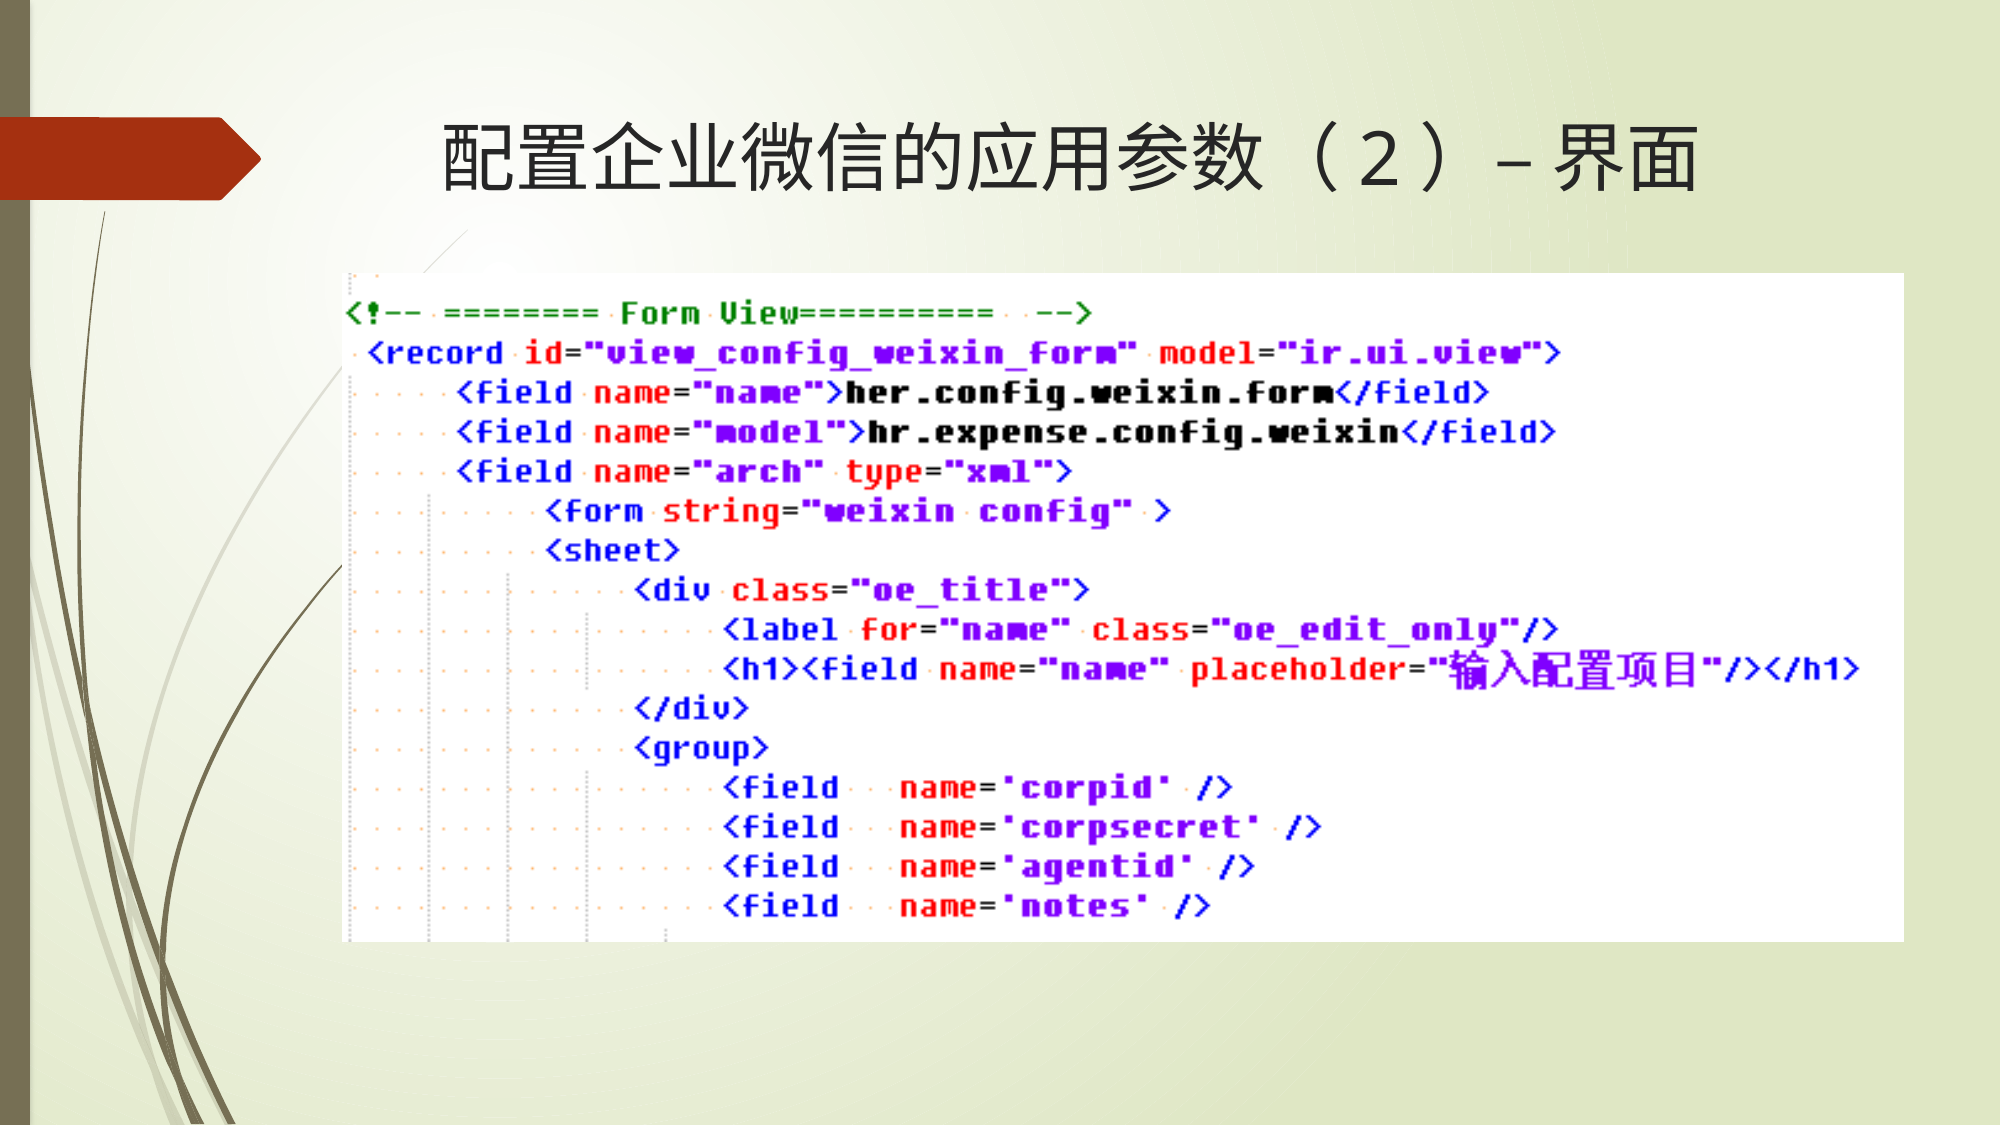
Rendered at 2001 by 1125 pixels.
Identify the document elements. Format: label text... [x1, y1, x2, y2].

title 配置企业微信的应用参数（2）– 界面 [425, 102, 1888, 271]
picture [342, 272, 1904, 942]
